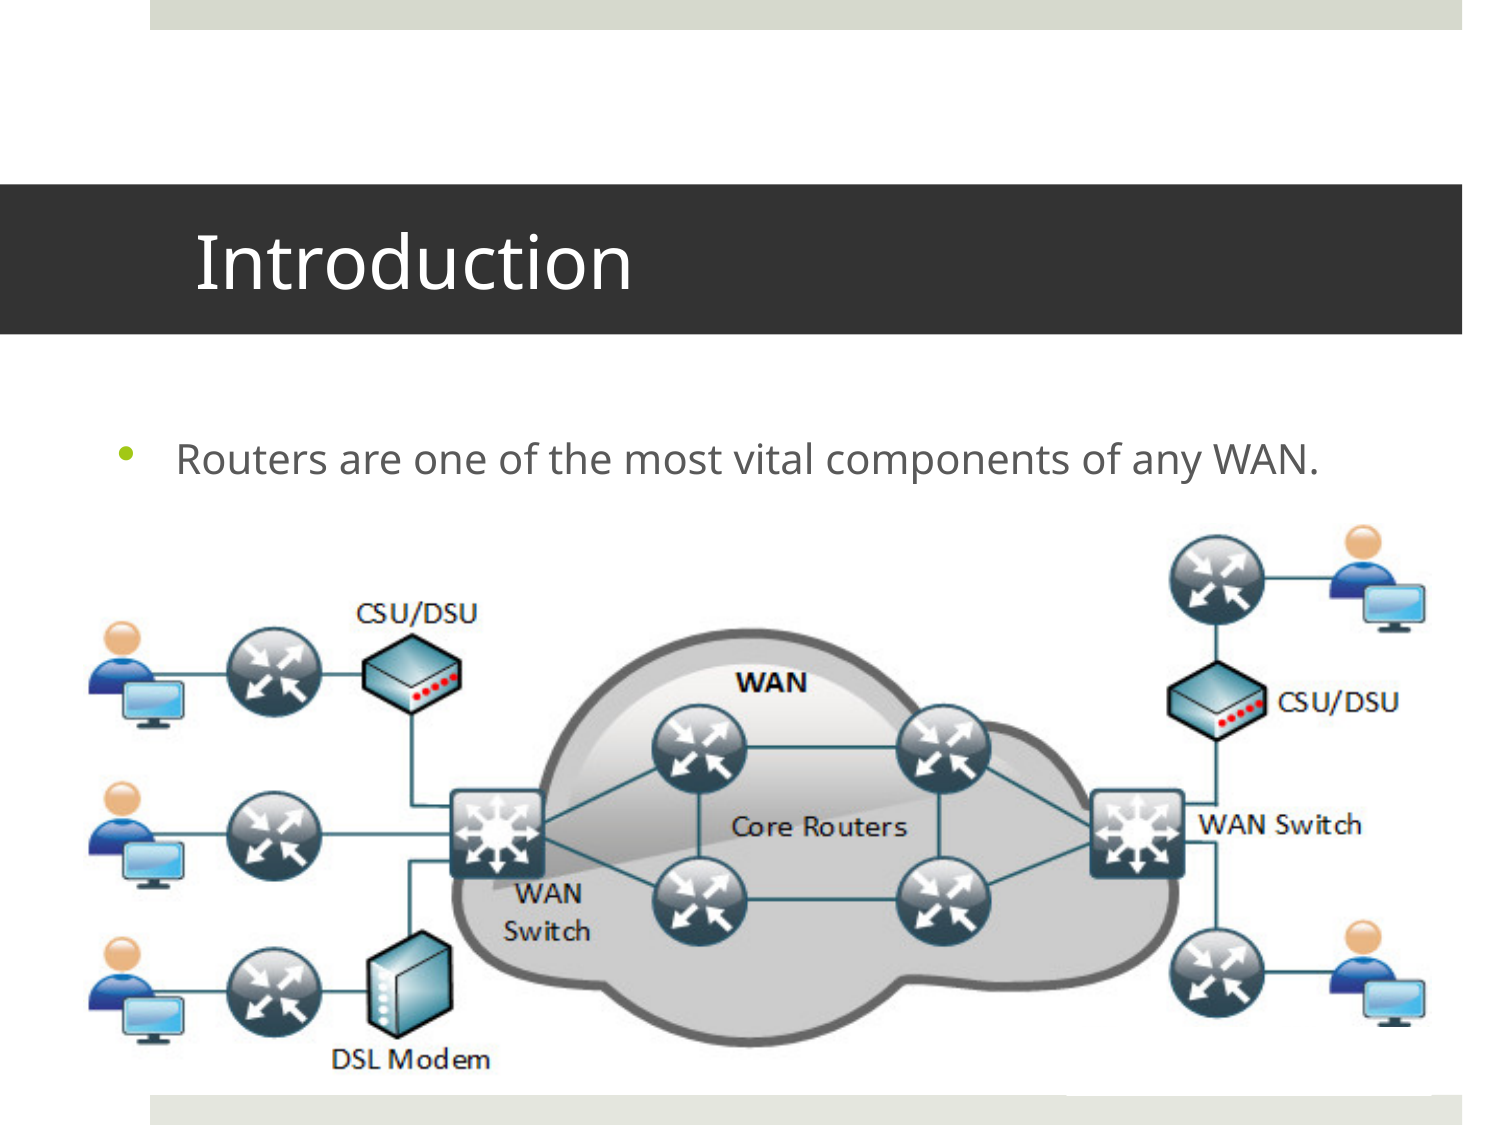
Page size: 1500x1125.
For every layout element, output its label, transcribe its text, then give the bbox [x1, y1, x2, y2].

list Routers are one of the most vital components of any WAN. [104, 425, 1432, 523]
picture [82, 523, 1432, 1096]
title Introduction [0, 184, 1463, 335]
